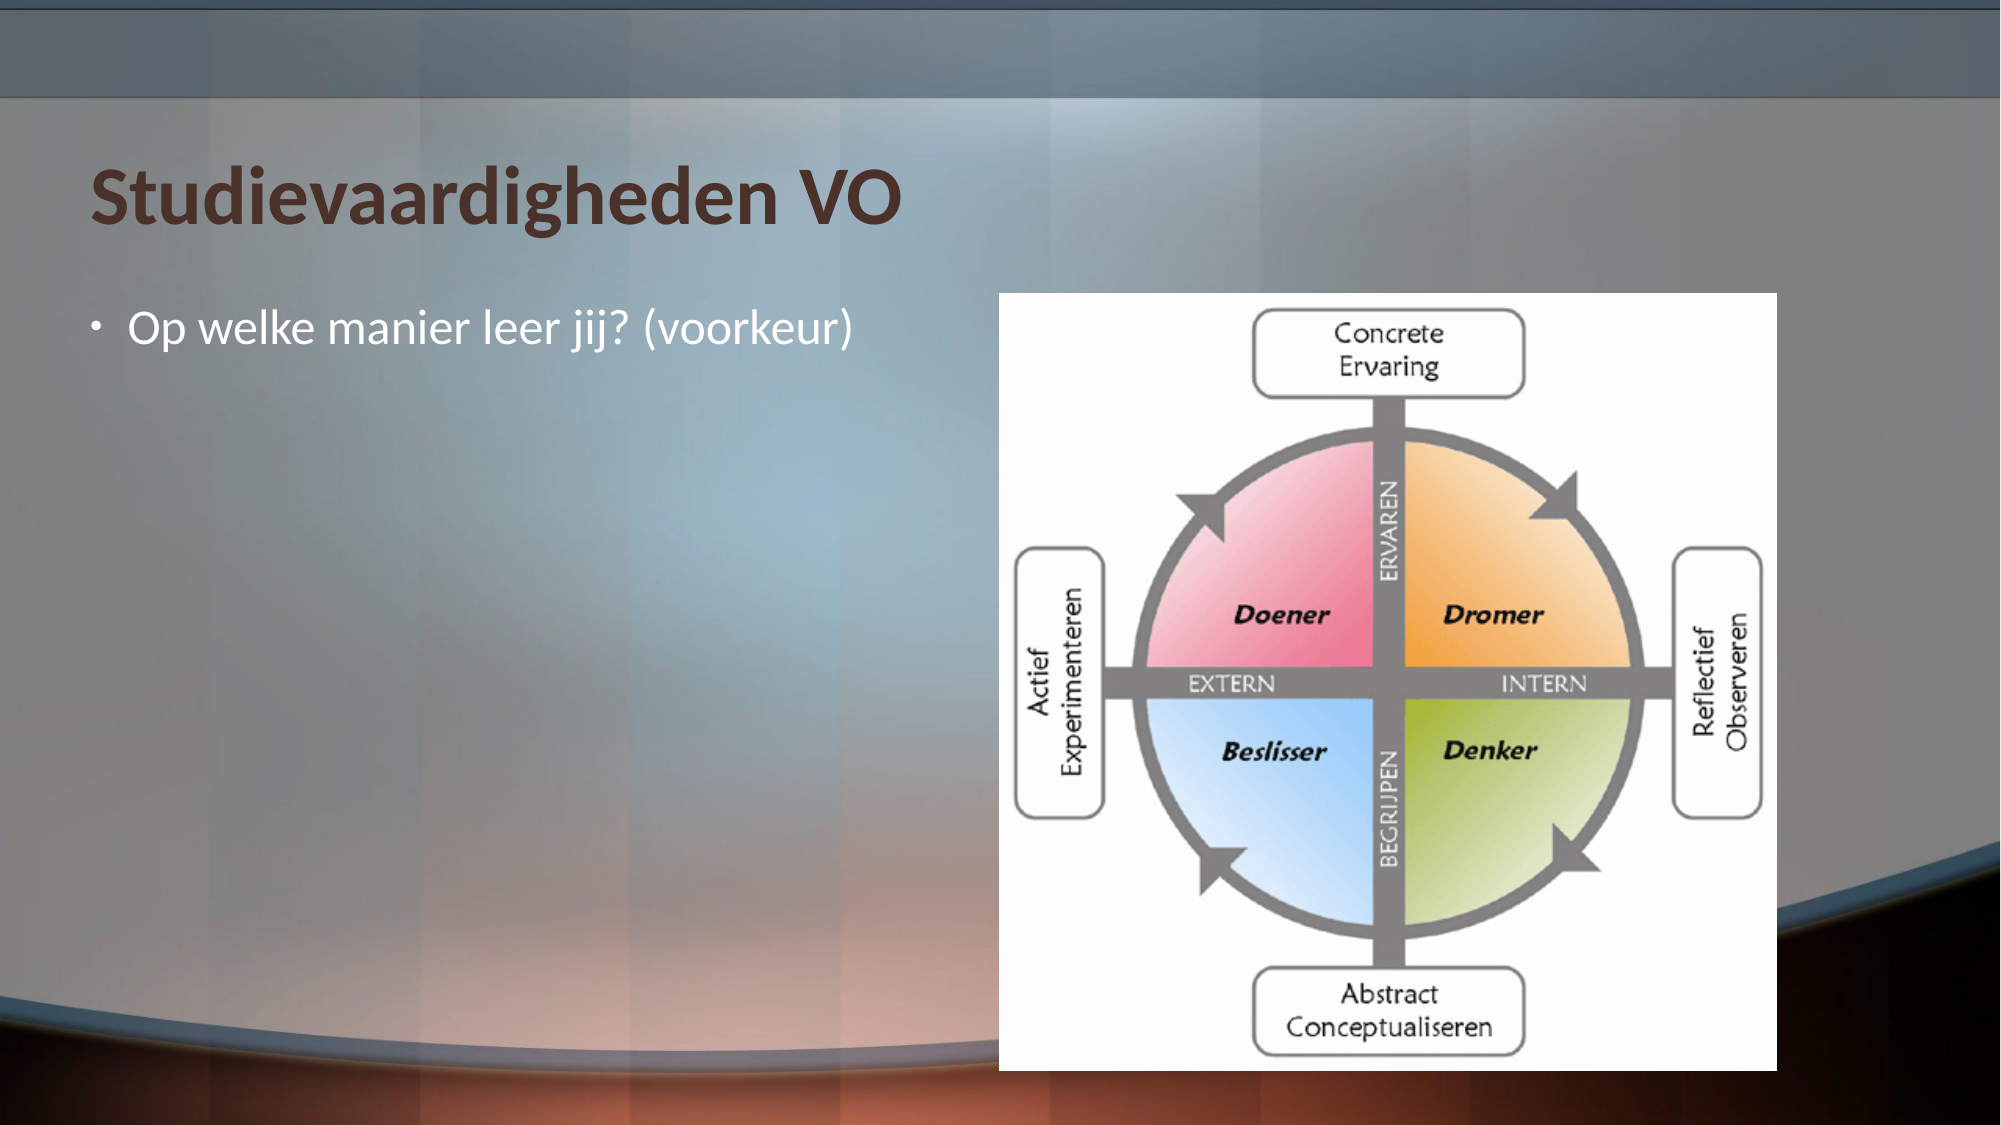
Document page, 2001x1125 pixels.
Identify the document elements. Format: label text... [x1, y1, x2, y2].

title Studievaardigheden VO [75, 104, 1732, 293]
list Op welke manier leer jij? (voorkeur) [75, 293, 999, 914]
picture [0, 0, 2001, 1125]
